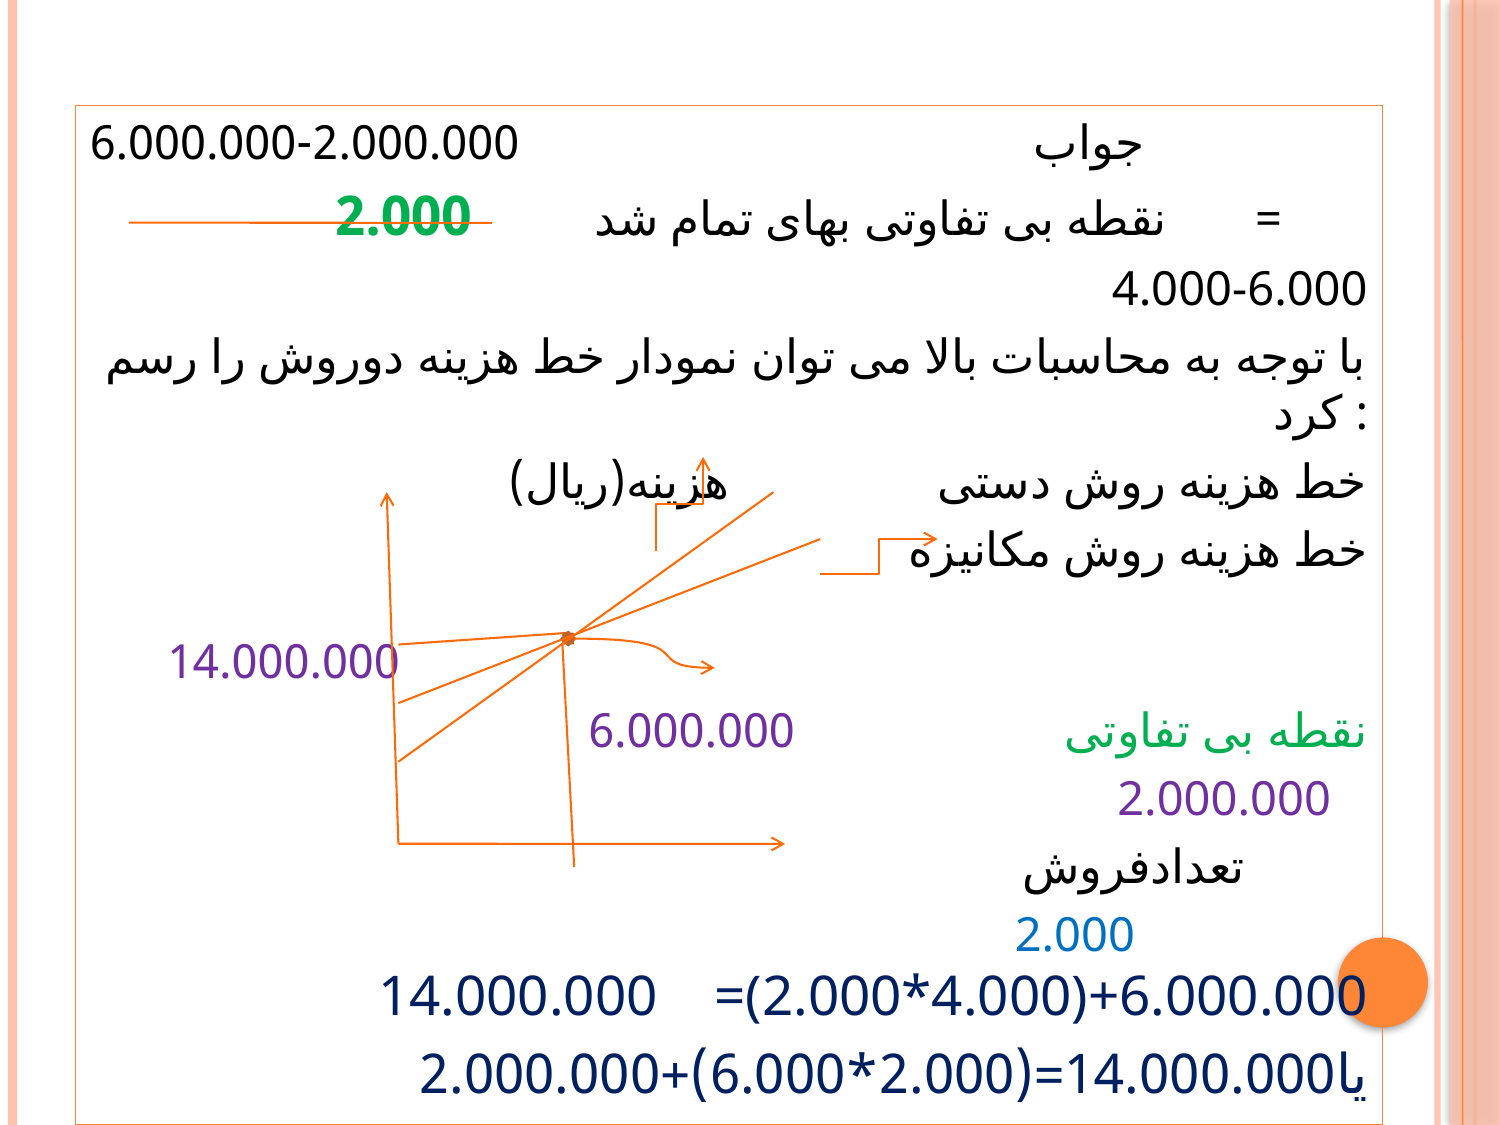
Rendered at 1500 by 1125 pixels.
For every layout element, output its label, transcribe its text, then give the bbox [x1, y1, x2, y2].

list جواب 2.000.000-6.000.000 نقطه بی تفاوتی بهای تمام شد 2.000 = 4.000-6.000 با توجه به محاسبات بالا می توان نمودار خط هزینه دوروش را رسم کرد : خط هزینه روش دستی هزینه(ریال) خط هزینه روش مکانیزه 14.000.000 نقطه بی تفاوتی 6.000.000 2.000.000 تعدادفروش 2.000 14.000.000 =(2.000*4.000)+6.000.000 یا14.000.000=(2.000*6.000)+2.000.000 [75, 105, 1383, 1125]
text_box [632, 479, 728, 528]
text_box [730, 491, 774, 535]
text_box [397, 538, 821, 704]
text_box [819, 538, 938, 575]
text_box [216, 661, 390, 675]
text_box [397, 491, 628, 536]
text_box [397, 711, 774, 763]
